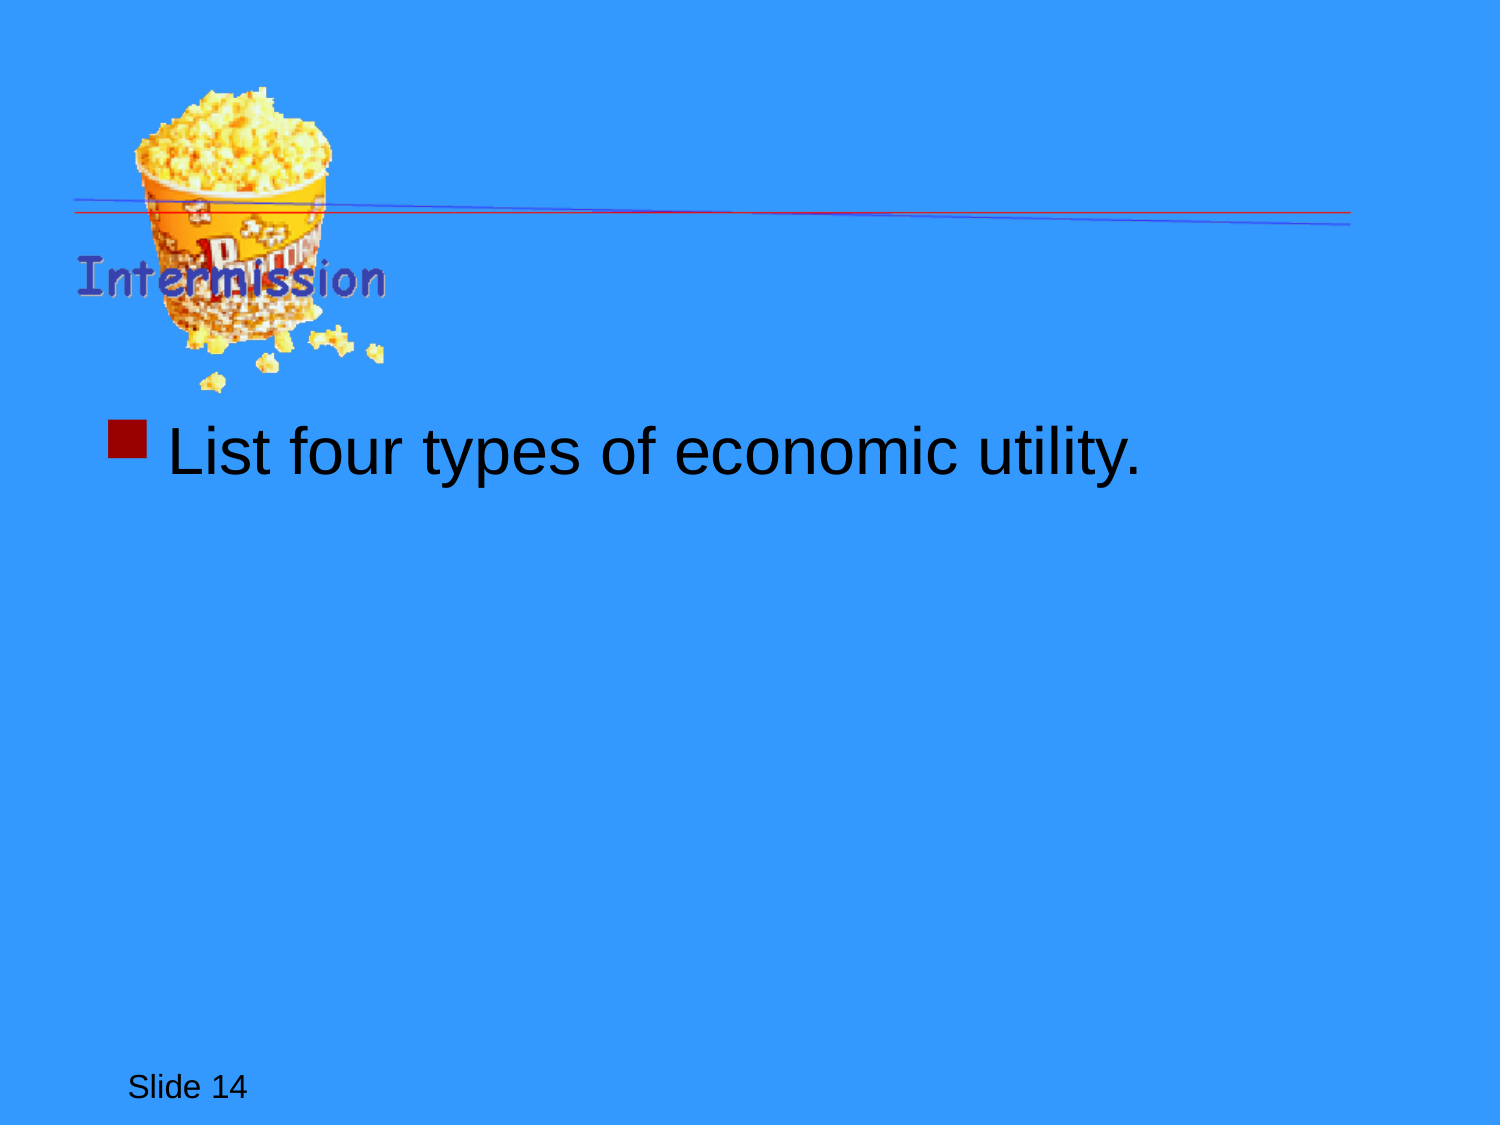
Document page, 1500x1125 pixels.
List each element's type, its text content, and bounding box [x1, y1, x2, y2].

slide_number Slide 14 [112, 1037, 425, 1113]
picture [62, 74, 1352, 451]
list List four types of economic utility. [87, 399, 1400, 975]
